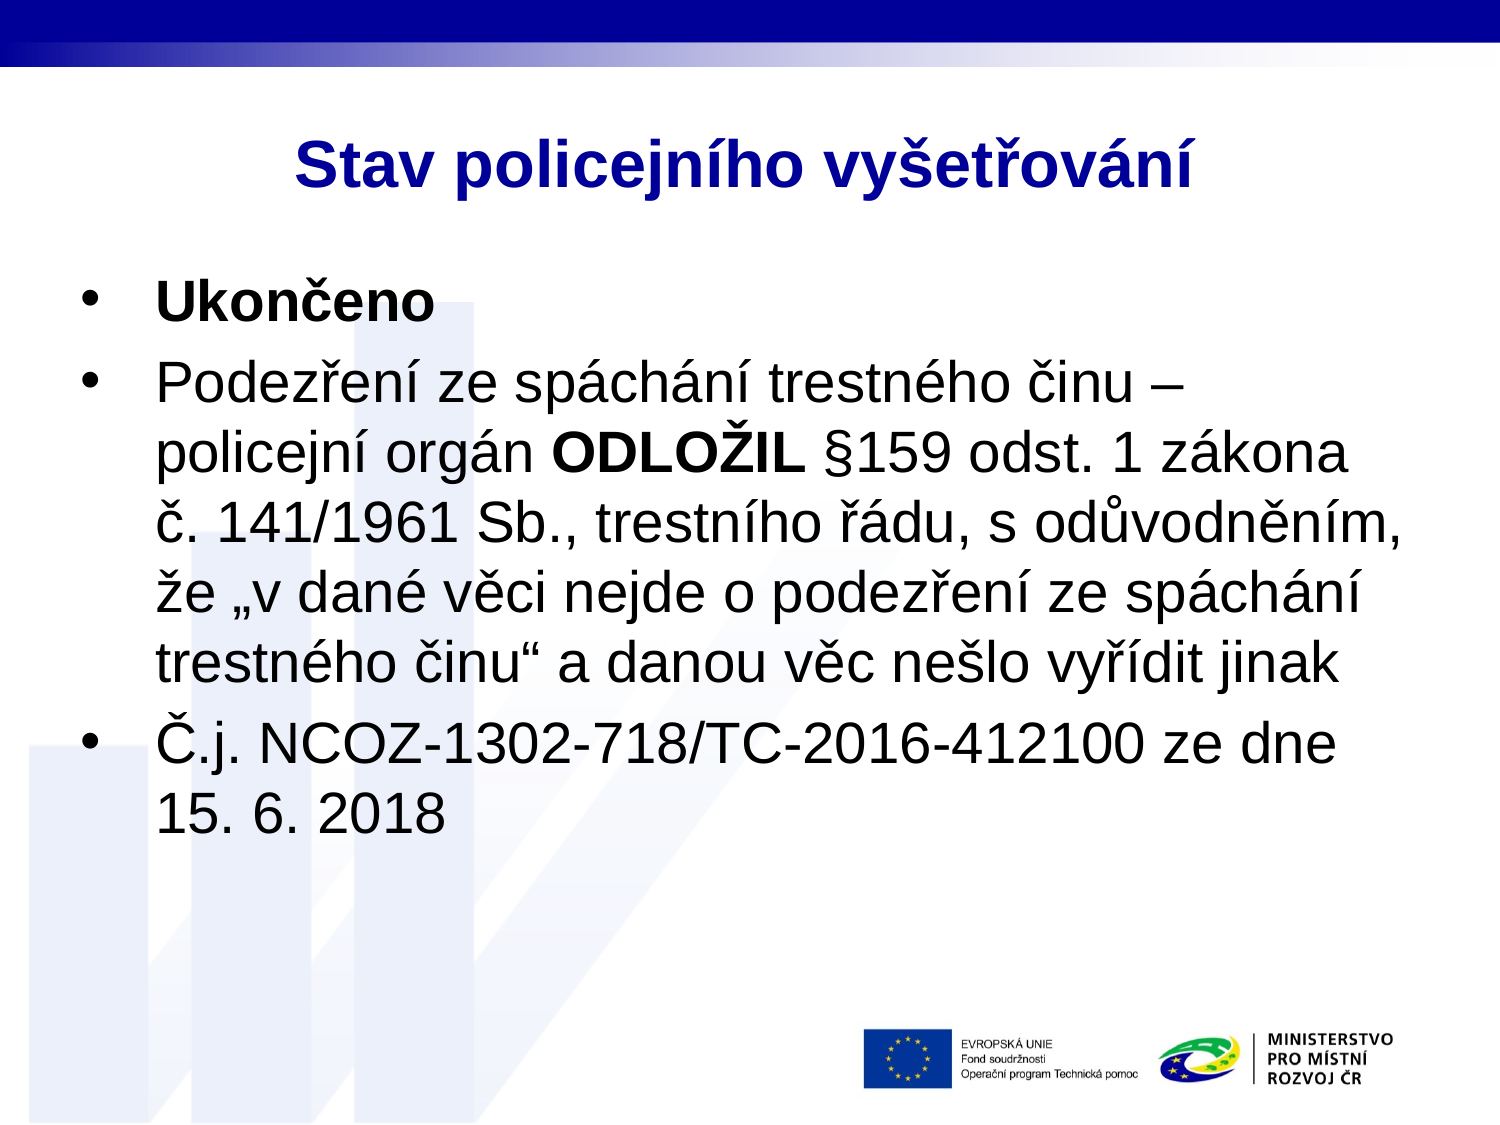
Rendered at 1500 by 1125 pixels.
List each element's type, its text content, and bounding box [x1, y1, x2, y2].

picture [29, 302, 1412, 1125]
title Stav policejního vyšetřování [64, 113, 1425, 197]
list Ukončeno Podezření ze spáchání trestného činu – policejní orgán ODLOŽIL §159 odst. 1 zákona č. 141/1961 Sb., trestního řádu, s odůvodněním, že „v dané věci nejde o podezření ze spáchání trestného činu“ a danou věc nešlo vyřídit jinak Č.j. NCOZ-1302-718/TC-2016-412100 ze dne 15. 6. 2018 [64, 255, 1425, 1012]
